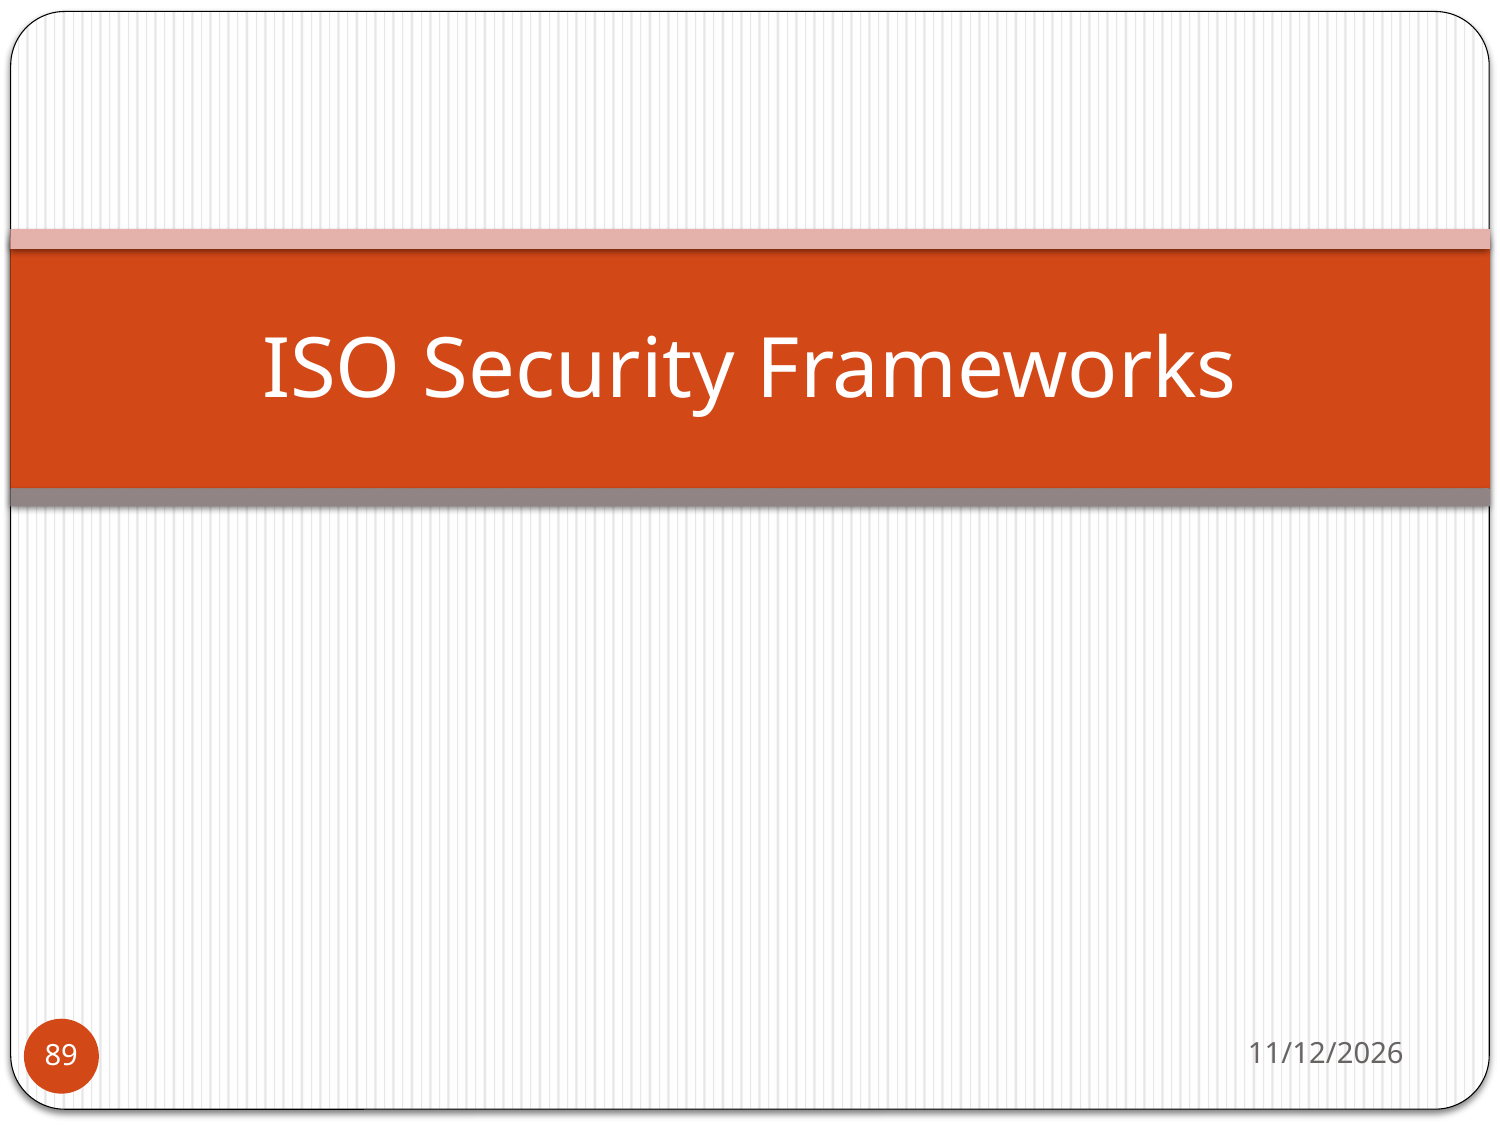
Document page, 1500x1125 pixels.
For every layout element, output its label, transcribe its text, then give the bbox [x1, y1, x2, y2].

title ISO Security Frameworks [75, 247, 1425, 489]
slide_number 89 [23, 1018, 99, 1094]
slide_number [1012, 1015, 1419, 1094]
